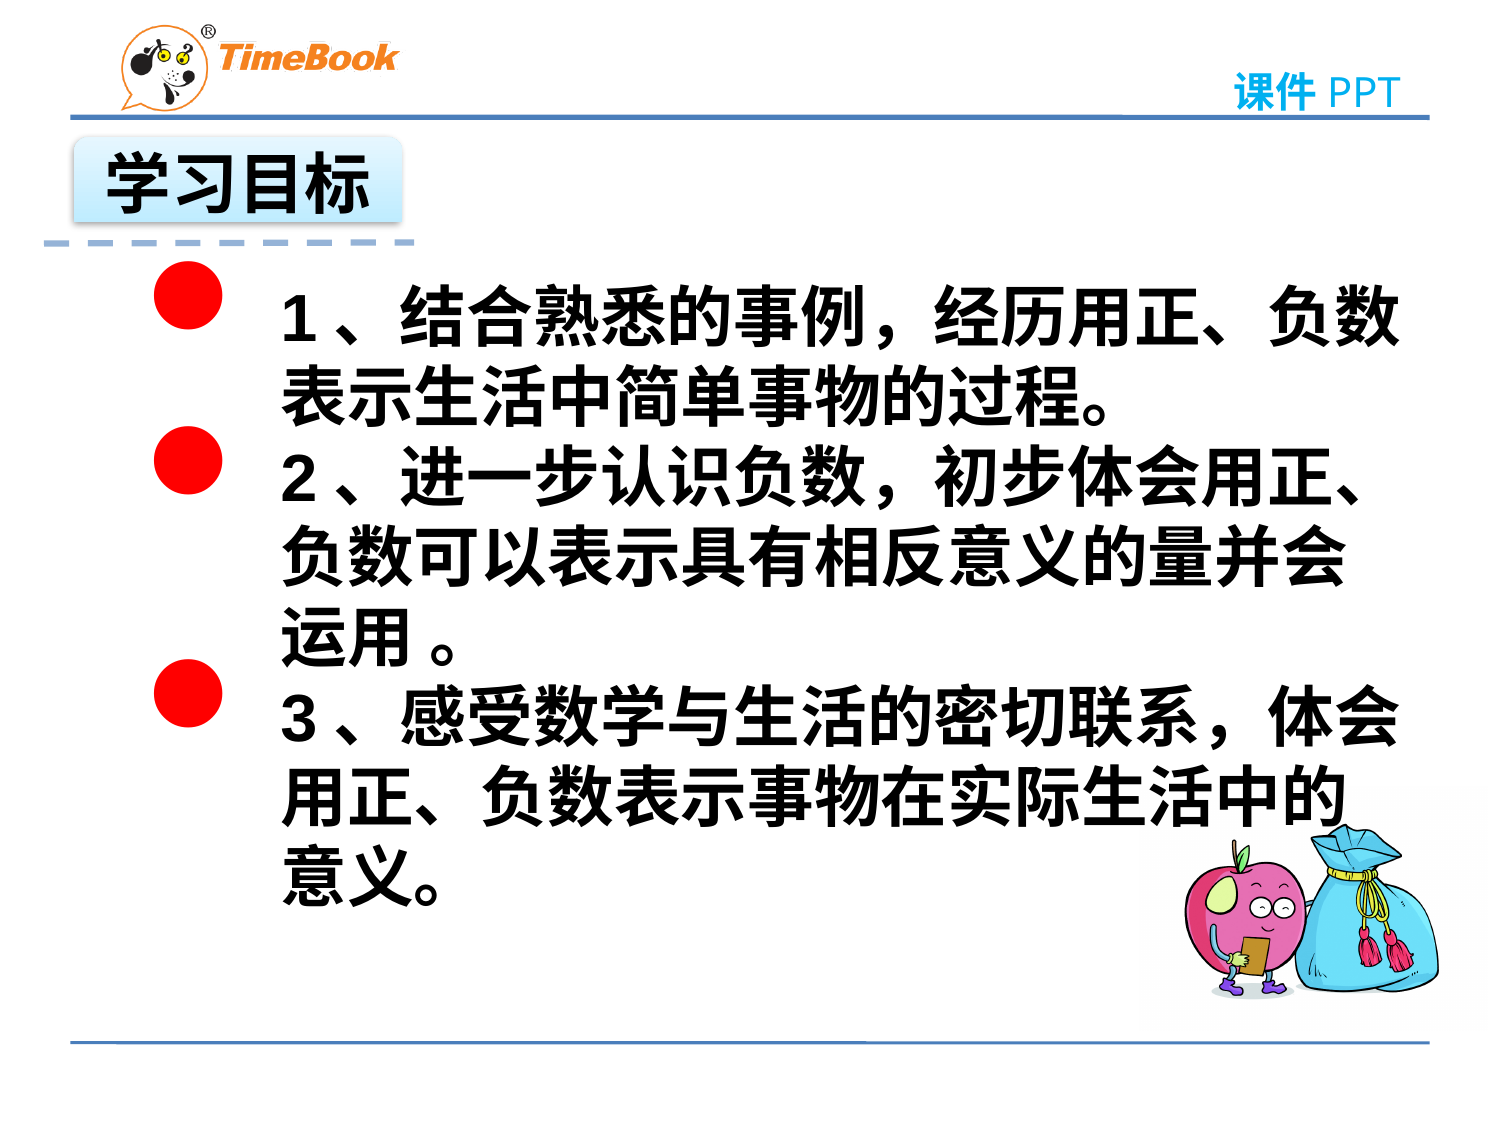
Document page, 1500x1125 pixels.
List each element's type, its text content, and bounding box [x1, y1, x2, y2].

text_box 1、结合熟悉的事例，经历用正、负数表示生活中简单事物的过程。 2、进一步认识负数，初步体会用正、负数可以表示具有相反意义的量并会运用 。 3、感受数学与生活的密切联系，体会用正、负数表示事物在实际生活中的意义。 [265, 267, 1424, 922]
picture [118, 22, 408, 113]
text_box [112, 633, 325, 784]
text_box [43, 136, 415, 244]
text_box [112, 252, 325, 385]
text_box [112, 400, 265, 551]
picture [1139, 786, 1488, 1031]
